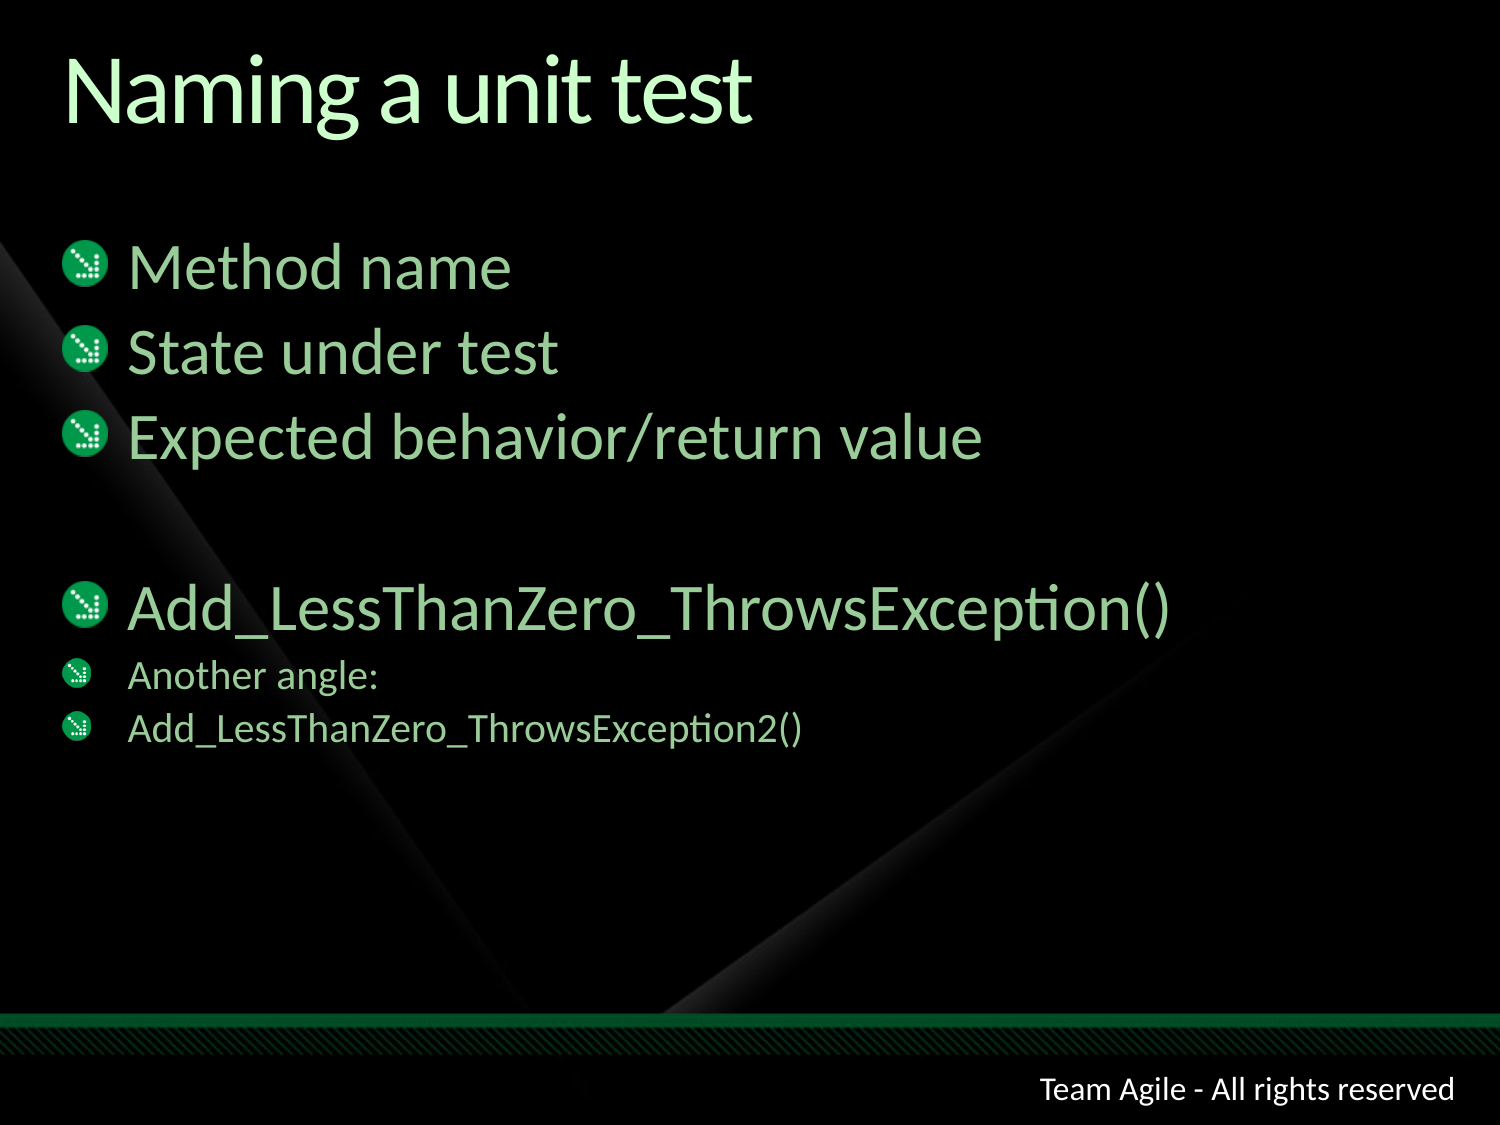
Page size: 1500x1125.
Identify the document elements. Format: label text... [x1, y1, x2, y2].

picture [0, 0, 1500, 1125]
list Method name State under test Expected behavior/return value Add_LessThanZero_ThrowsException() Another angle: Add_LessThanZero_ThrowsException2() [62, 231, 1438, 583]
footer Team Agile - All rights reserved [1025, 1059, 1500, 1125]
title Naming a unit test [62, 37, 1438, 147]
